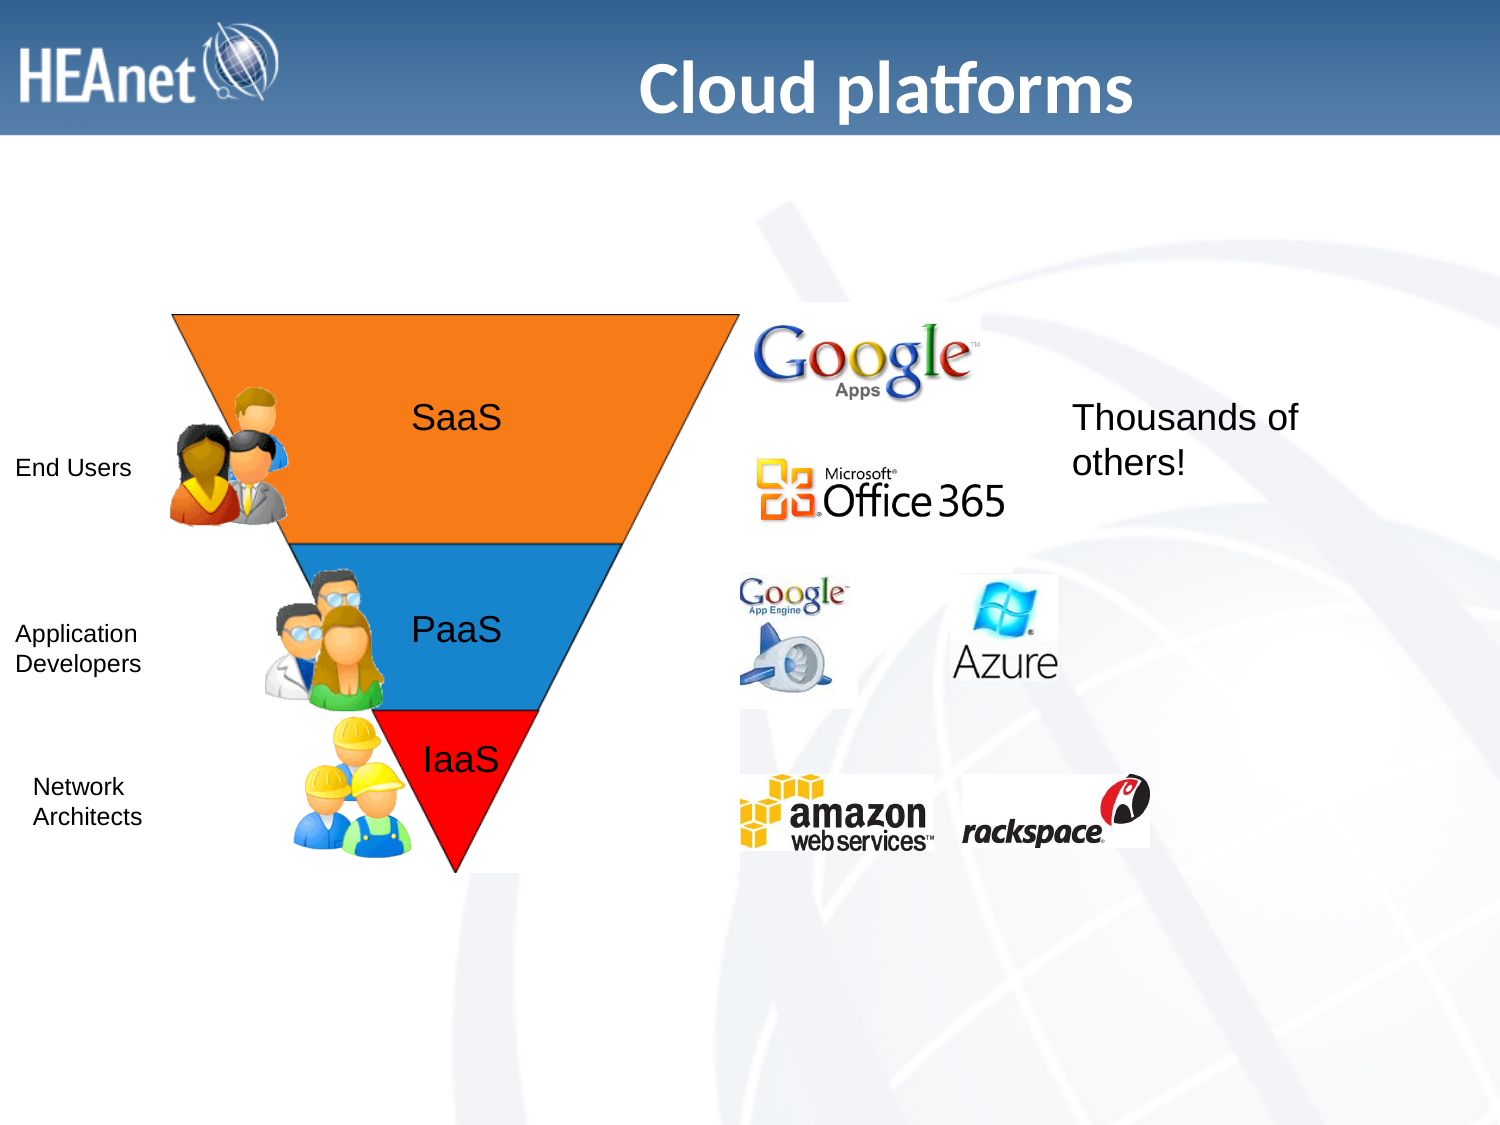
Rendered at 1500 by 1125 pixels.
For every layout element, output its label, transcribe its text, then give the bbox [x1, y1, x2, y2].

text_box Thousands of others! [1057, 385, 1341, 490]
text_box End Users [0, 444, 142, 490]
text_box Application Developers [0, 609, 157, 685]
text_box Network Architects [18, 763, 158, 838]
picture [0, 0, 1500, 1125]
text_box Cloud platforms [312, 30, 1462, 119]
